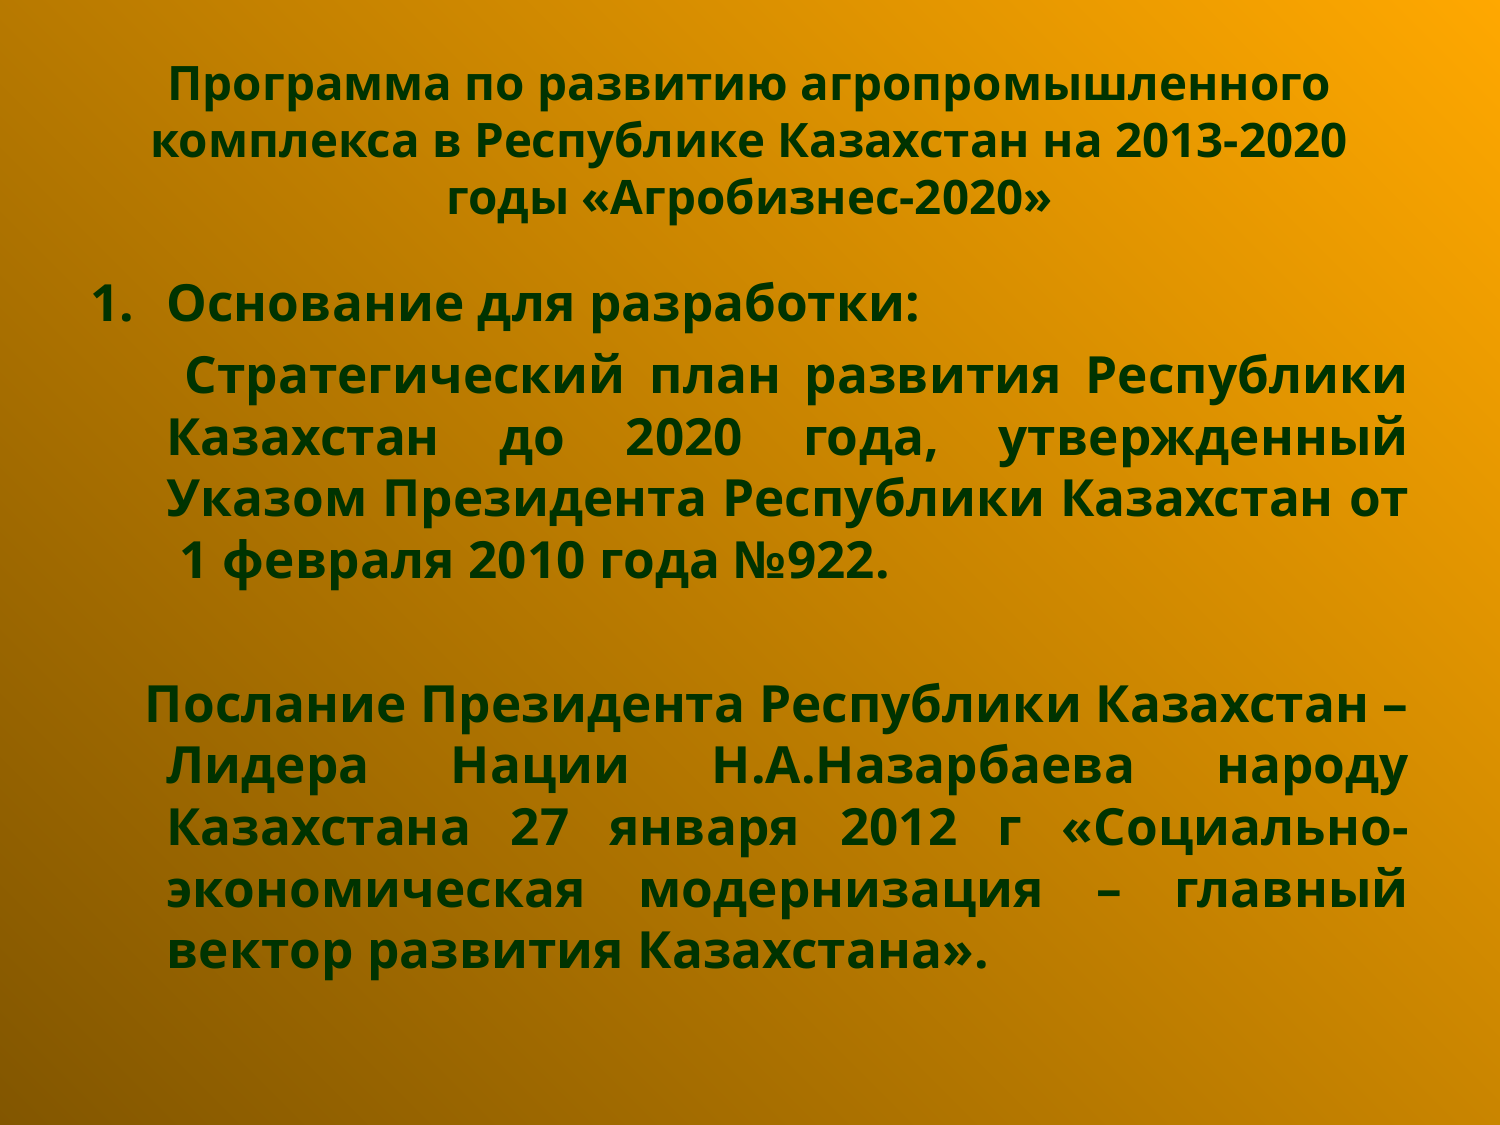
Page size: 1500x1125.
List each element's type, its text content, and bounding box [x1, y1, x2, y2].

list Основание для разработки: Стратегический план развития Республики Казахстан до 2020 года, утвержденный Указом Президента Республики Казахстан от 1 февраля 2010 года №922. Послание Президента Республики Казахстан – Лидера Нации Н.А.Назарбаева народу Казахстана 27 января 2012 г «Социально-экономическая модернизация – главный вектор развития Казахстана». [75, 262, 1425, 1005]
title Программа по развитию агропромышленного комплекса в Республике Казахстан на 2013-2020 годы «Агробизнес-2020» [75, 45, 1425, 233]
